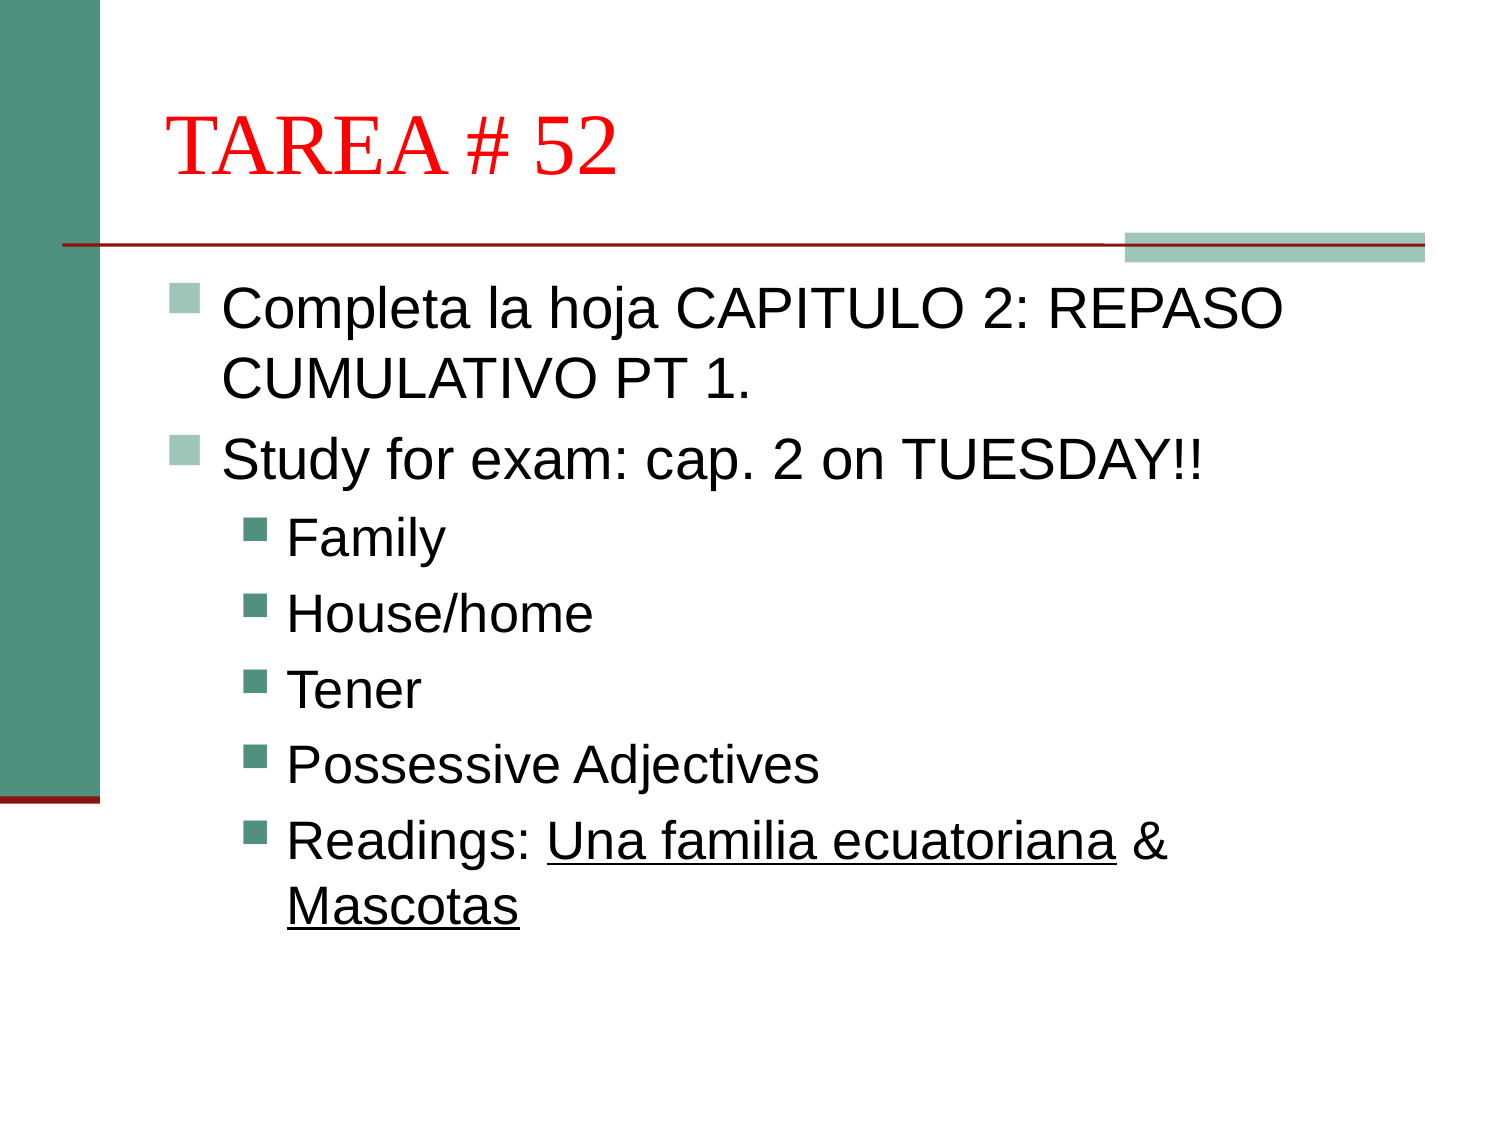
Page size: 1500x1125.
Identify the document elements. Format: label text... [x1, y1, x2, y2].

list Completa la hoja CAPITULO 2: REPASO CUMULATIVO PT 1. Study for exam: cap. 2 on TUESDAY!! Family House/home Tener Possessive Adjectives Readings: Una familia ecuatoriana & Mascotas [150, 262, 1425, 1006]
title TAREA # 52 [150, 45, 1425, 234]
